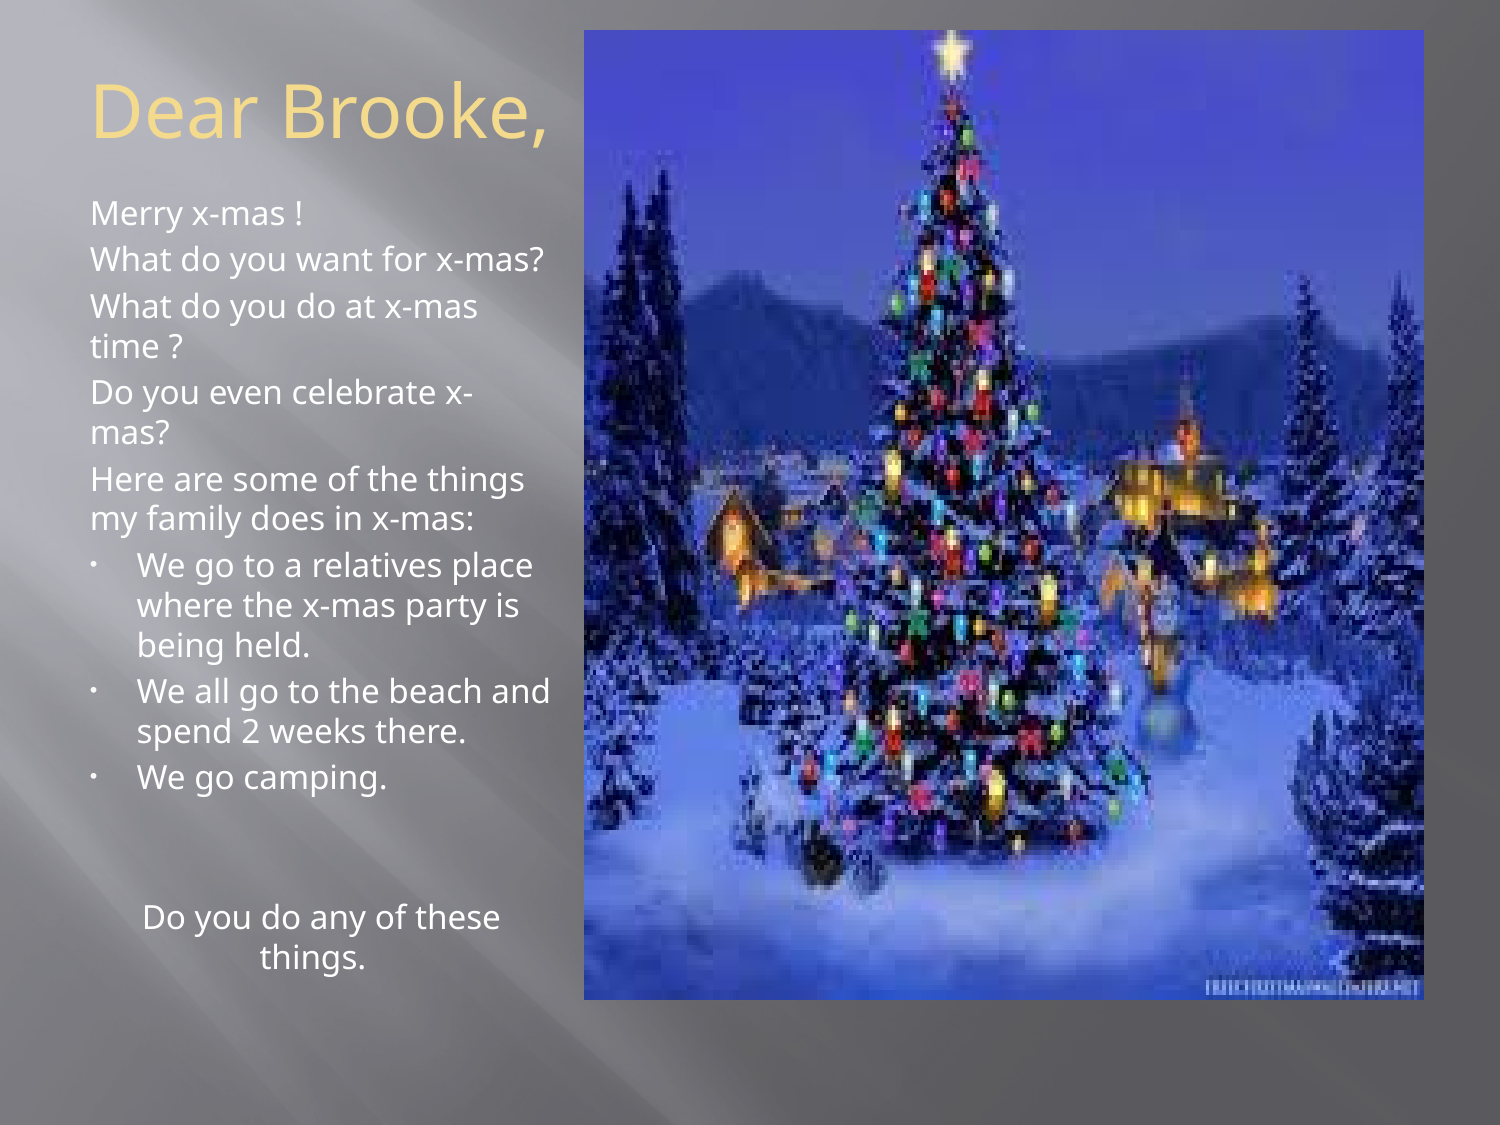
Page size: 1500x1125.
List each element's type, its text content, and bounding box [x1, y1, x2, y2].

list Merry x-mas ! What do you want for x-mas? What do you do at x-mas time ? Do you even celebrate x-mas? Here are some of the things my family does in x-mas: We go to a relatives place where the x-mas party is being held. We all go to the beach and spend 2 weeks there. We go camping. Do you do any of these things. [75, 184, 569, 1005]
title Dear Brooke, [75, 44, 569, 161]
picture [584, 30, 1424, 1000]
